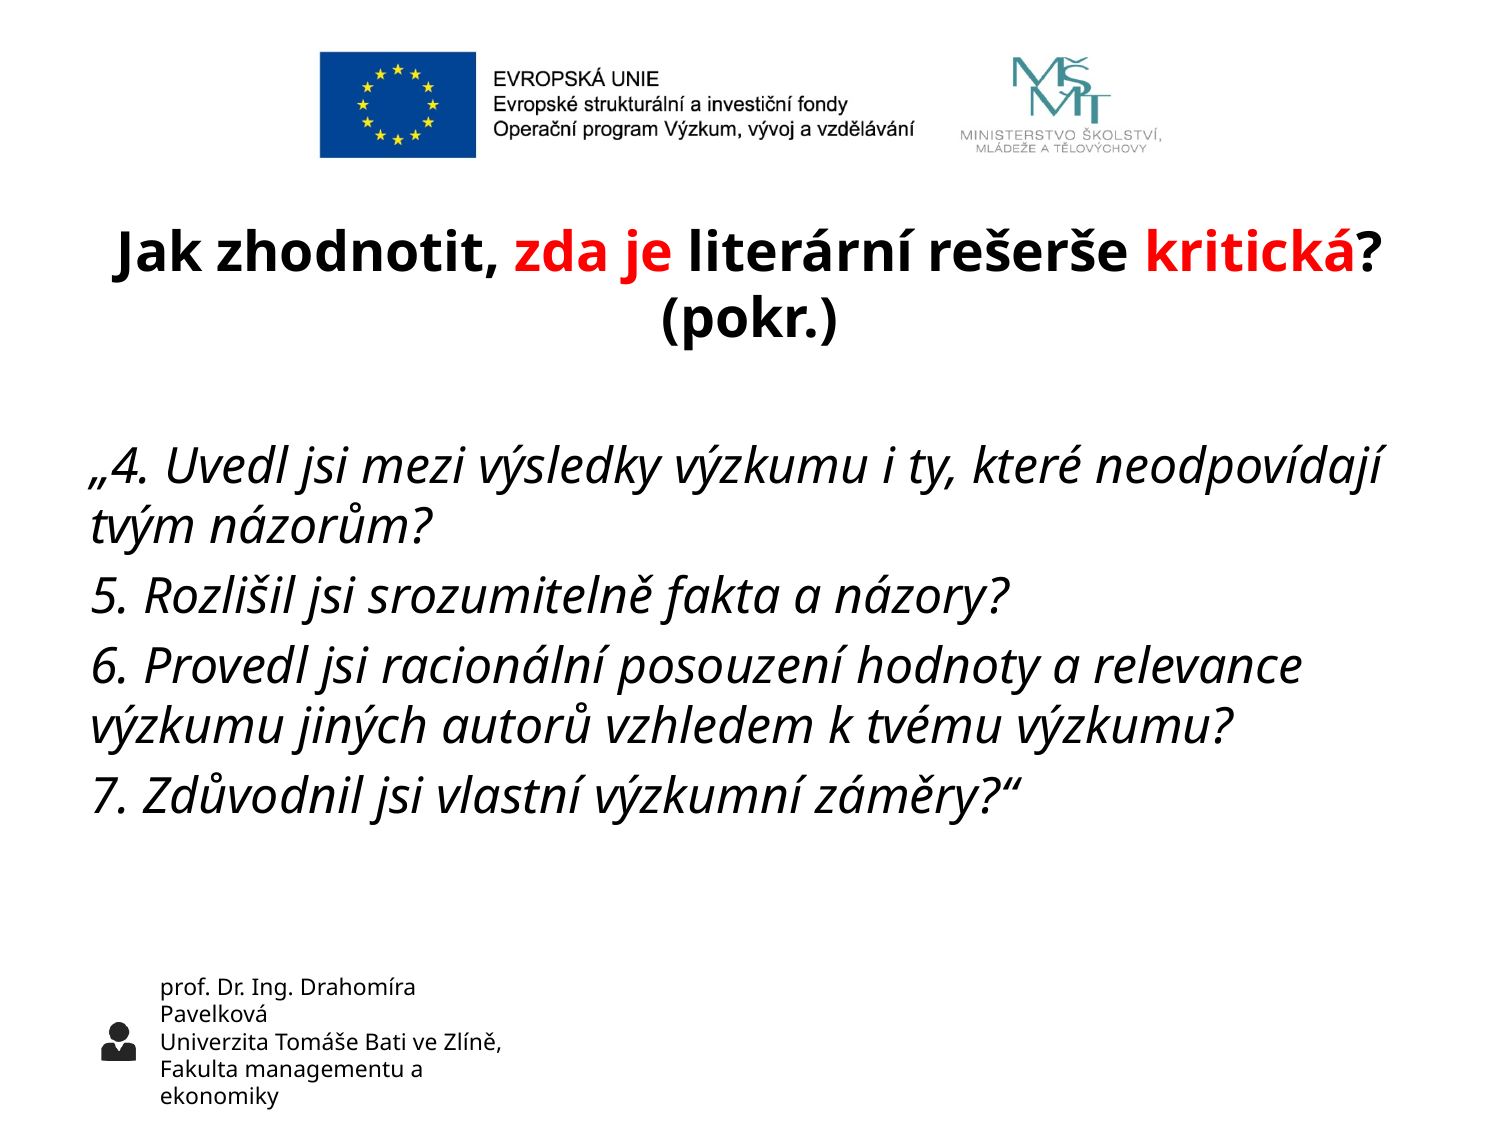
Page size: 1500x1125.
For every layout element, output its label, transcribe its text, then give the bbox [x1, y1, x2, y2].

picture [267, 0, 1213, 210]
title Jak zhodnotit, zda je literární rešerše kritická? (pokr.) [75, 208, 1425, 356]
list „4. Uvedl jsi mezi výsledky výzkumu i ty, které neodpovídají tvým názorům? 5. Rozlišil jsi srozumitelně fakta a názory? 6. Provedl jsi racionální posouzení hodnoty a relevance výzkumu jiných autorů vzhledem k tvému výzkumu? 7. Zdůvodnil jsi vlastní výzkumní záměry?“ [75, 356, 1425, 1005]
picture [101, 1021, 136, 1062]
footer prof. Dr. Ing. Drahomíra Pavelková Univerzita Tomáše Bati ve Zlíně, Fakulta managementu a ekonomiky [145, 999, 526, 1083]
